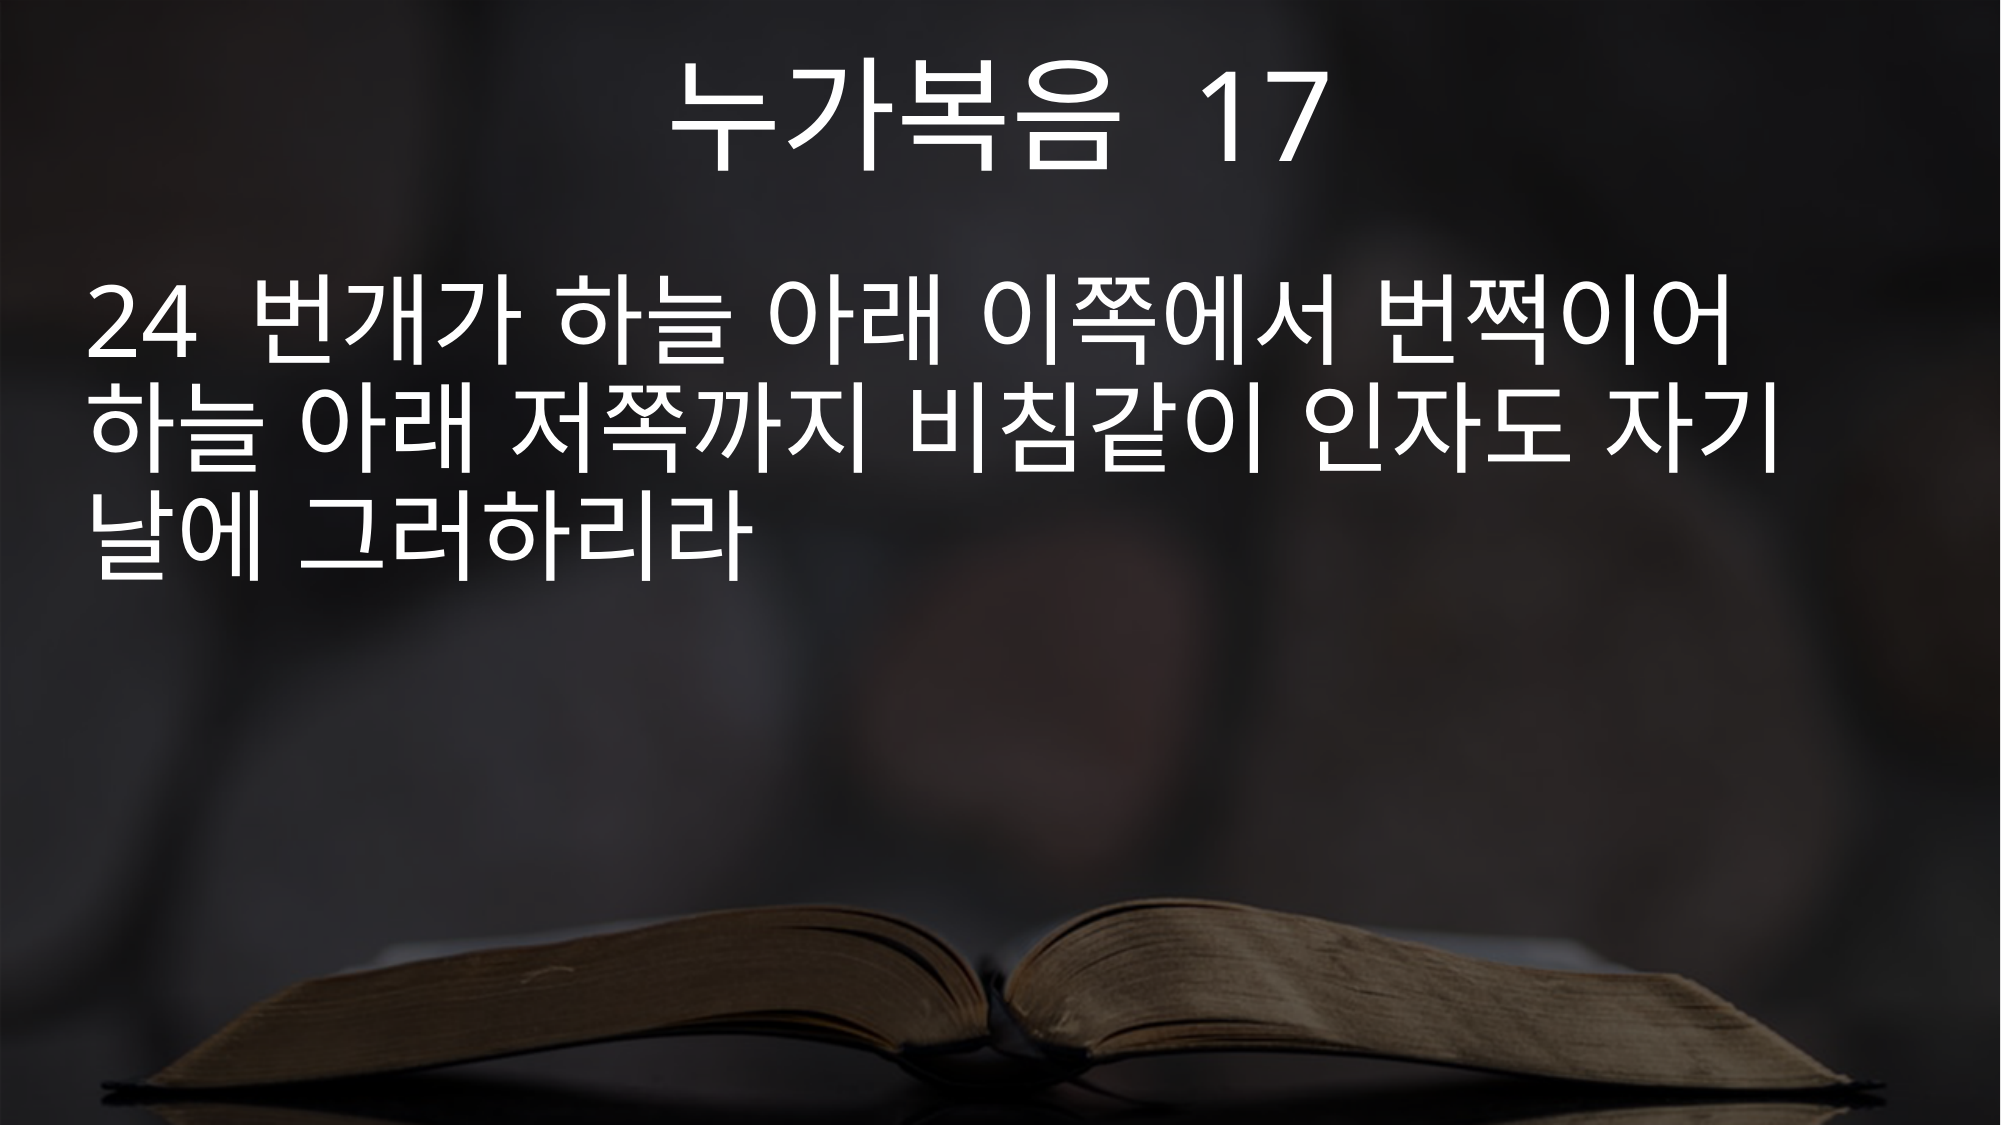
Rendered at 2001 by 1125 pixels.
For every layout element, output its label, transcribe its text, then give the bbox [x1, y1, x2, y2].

list 24 번개가 하늘 아래 이쪽에서 번쩍이어 하늘 아래 저쪽까지 비침같이 인자도 자기 날에 그러하리라 [69, 263, 1953, 423]
picture [0, 0, 2001, 1125]
footer 누가복음 17 [0, 32, 2000, 192]
